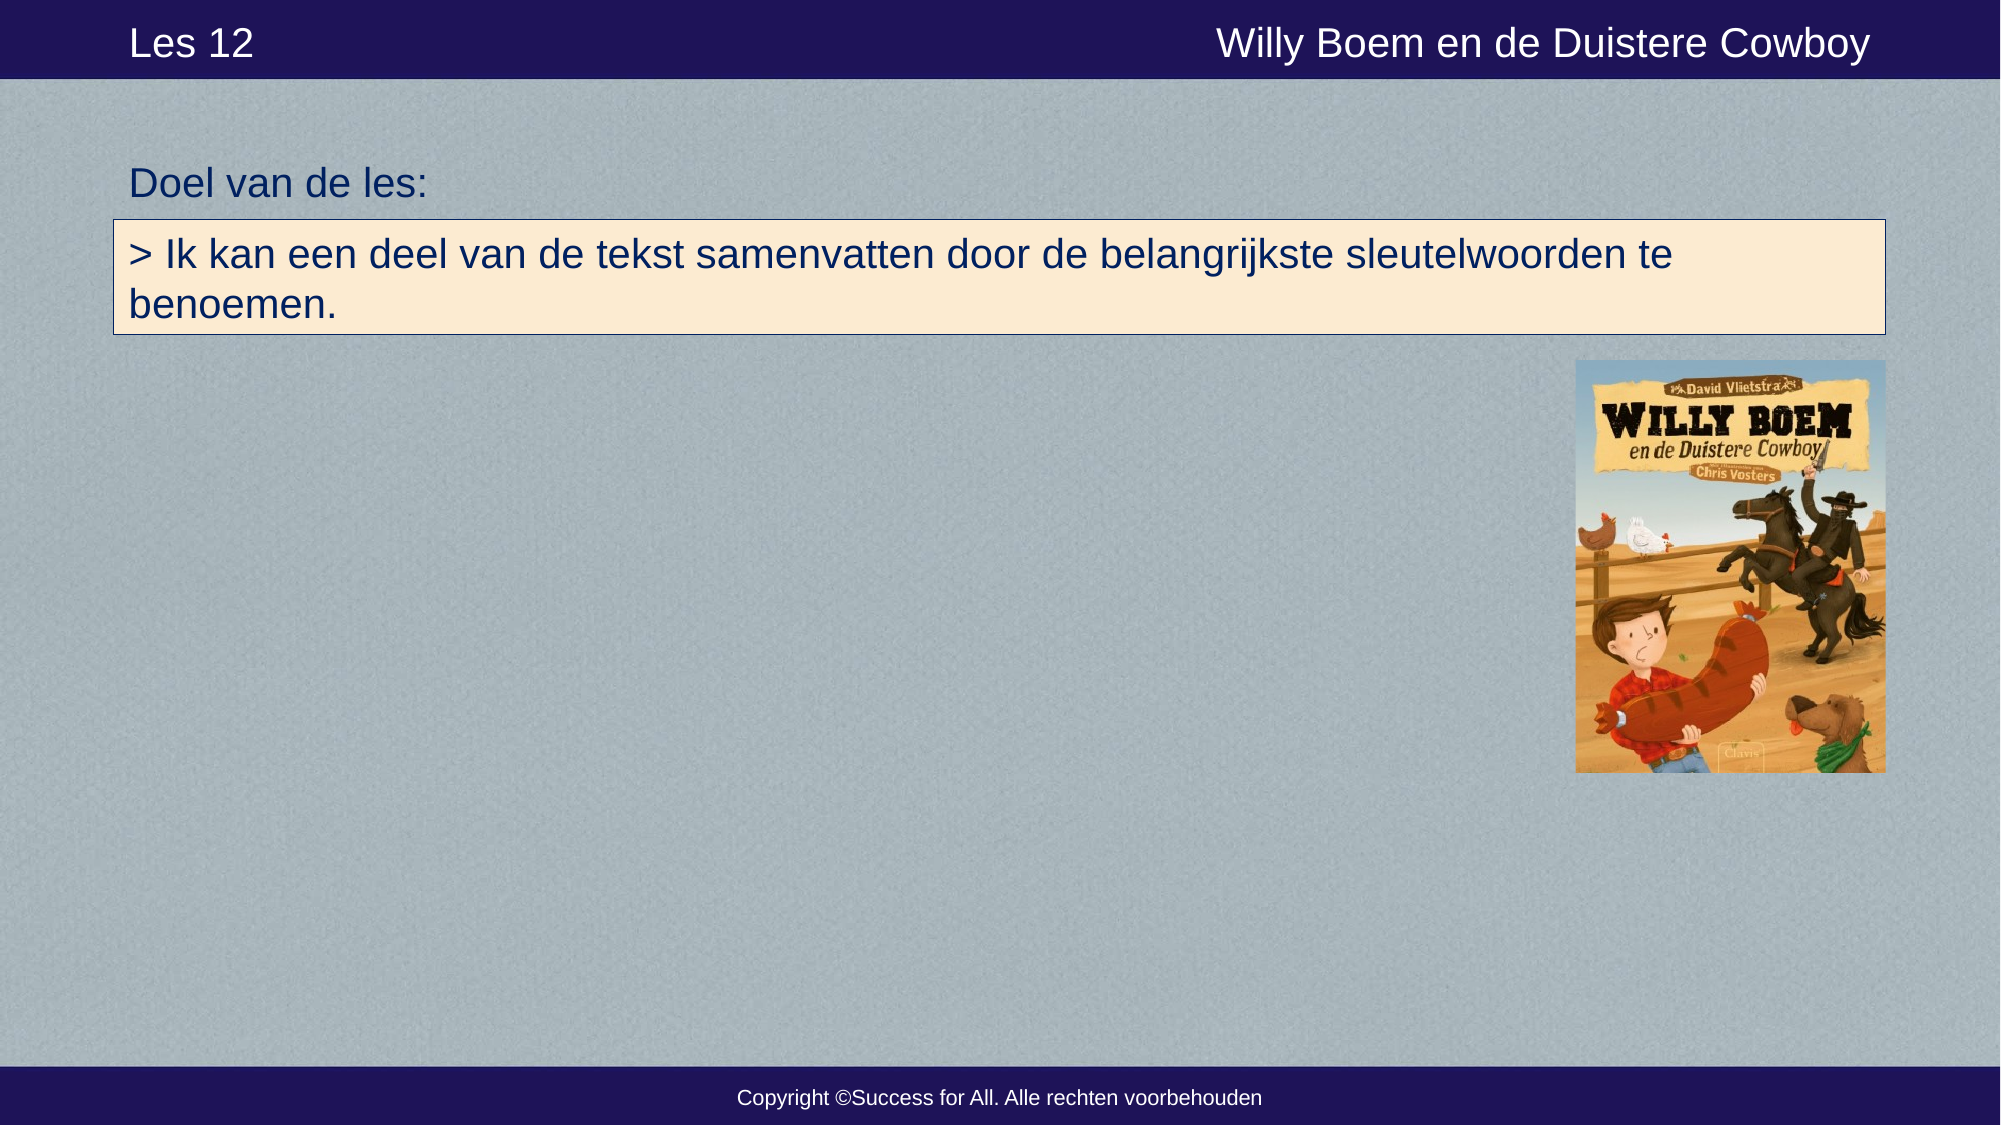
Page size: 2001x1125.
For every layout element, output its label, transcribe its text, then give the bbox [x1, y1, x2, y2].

text_box Willy Boem en de Duistere Cowboy [999, 8, 1886, 73]
picture [0, 0, 2001, 1125]
text_box Copyright ©Success for All. Alle rechten voorbehouden [0, 1076, 2000, 1125]
text_box Doel van de les: [113, 148, 1635, 214]
text_box Les 12 [114, 8, 354, 73]
text_box > Ik kan een deel van de tekst samenvatten door de belangrijkste sleutelwoorden te benoemen. [113, 219, 1886, 335]
